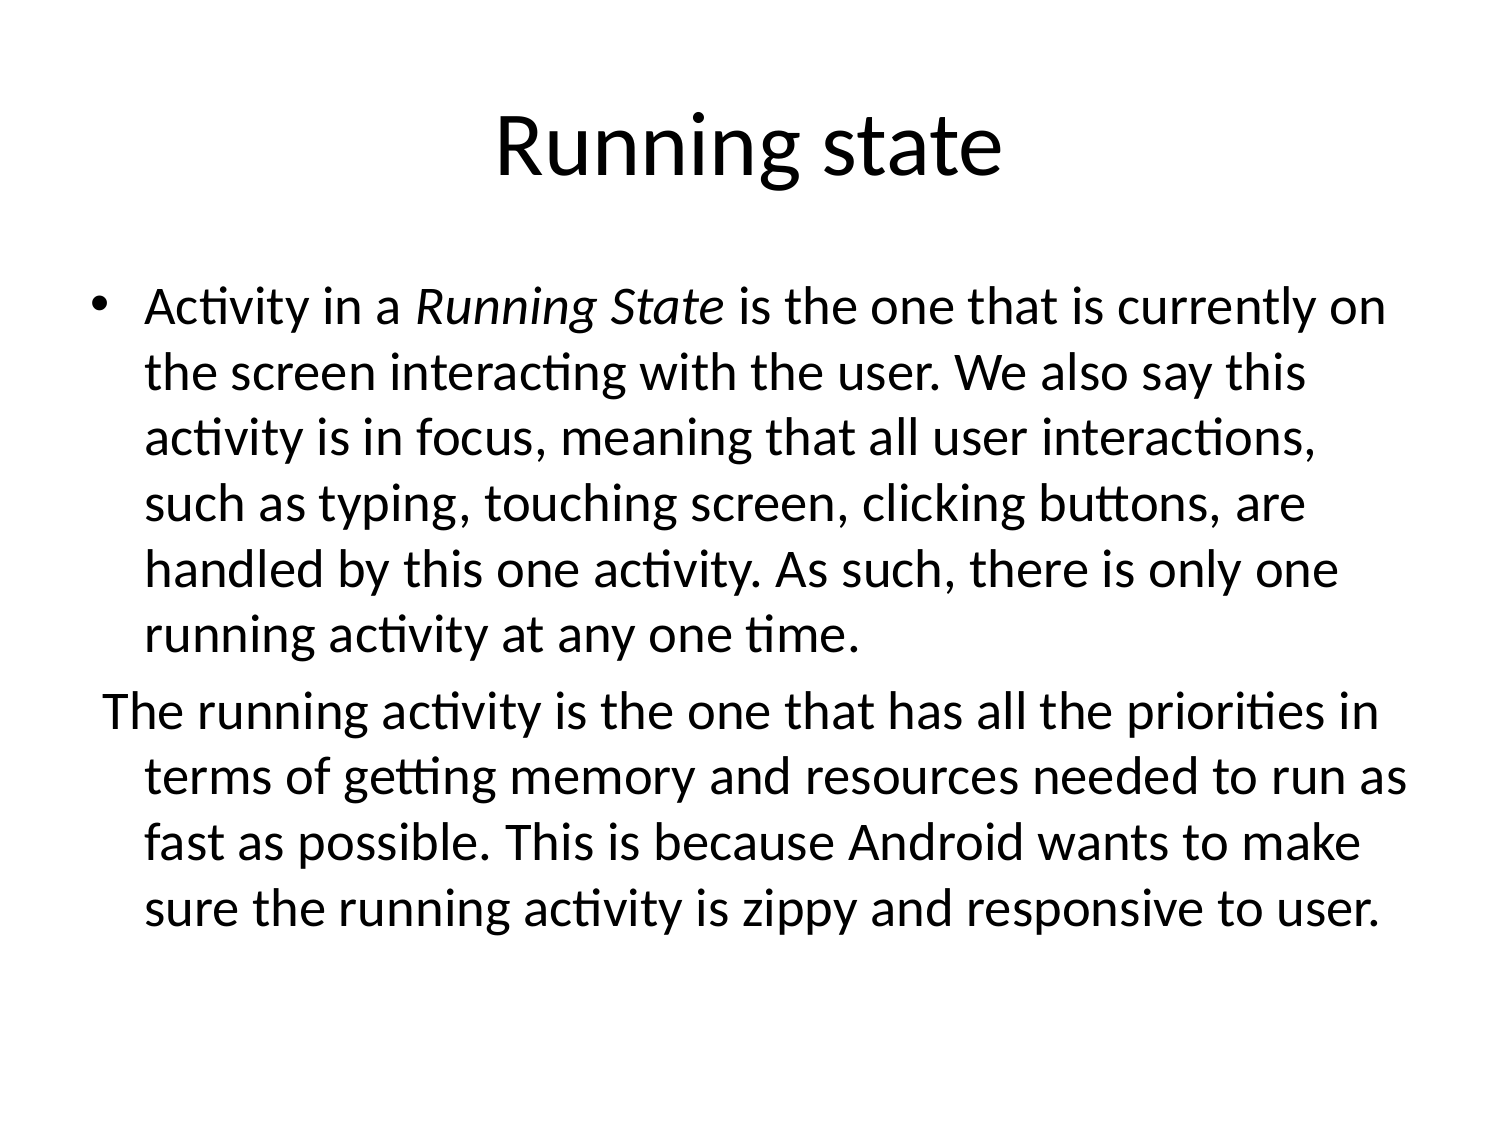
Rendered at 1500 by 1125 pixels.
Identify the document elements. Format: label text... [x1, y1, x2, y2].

title Running state [75, 45, 1425, 233]
list Activity in a Running State is the one that is currently on the screen interacting with the user. We also say this activity is in focus, meaning that all user interactions, such as typing, touching screen, clicking buttons, are handled by this one activity. As such, there is only one running activity at any one time. The running activity is the one that has all the priorities in terms of getting memory and resources needed to run as fast as possible. This is because Android wants to make sure the running activity is zippy and responsive to user. [75, 262, 1425, 1005]
